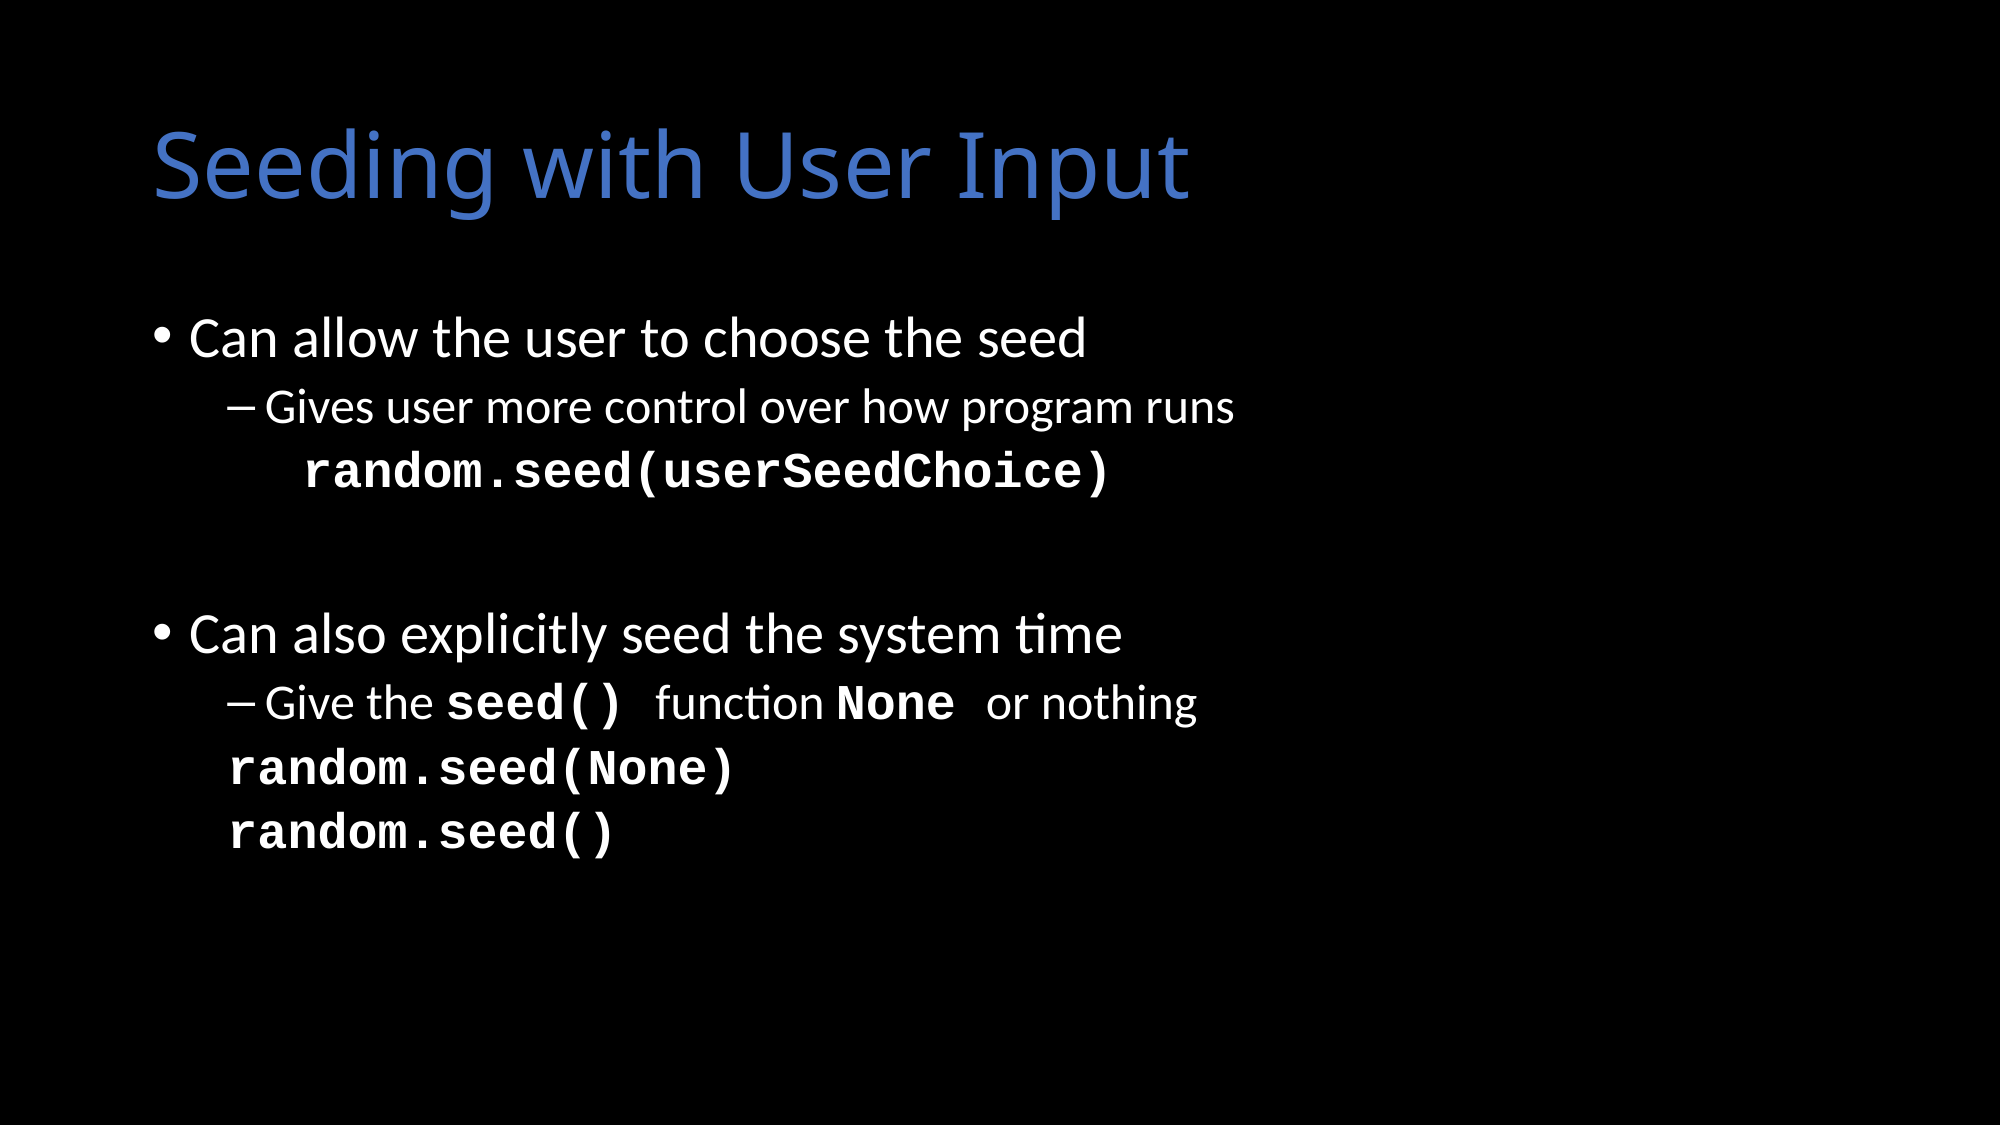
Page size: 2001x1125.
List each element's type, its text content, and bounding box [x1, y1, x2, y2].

title Seeding with User Input [137, 59, 1863, 278]
list Can allow the user to choose the seed Gives user more control over how program runs random.seed(userSeedChoice) Can also explicitly seed the system time Give the seed() function None or nothing random.seed(None) random.seed() [137, 299, 1863, 1014]
